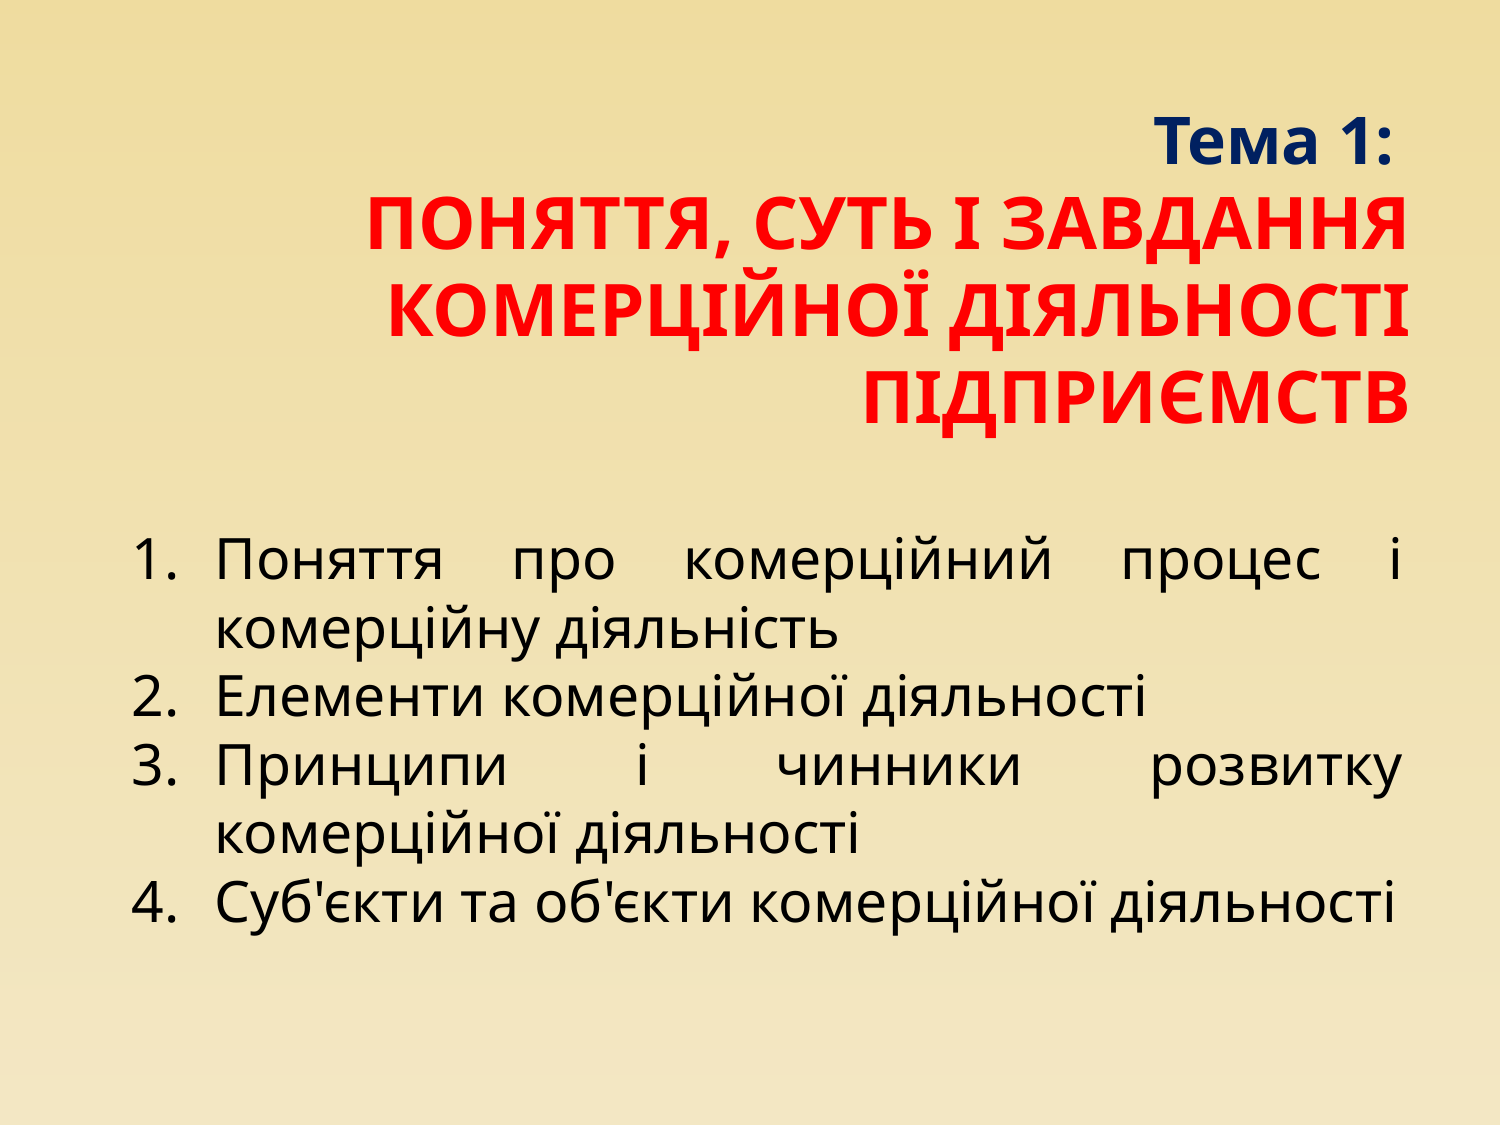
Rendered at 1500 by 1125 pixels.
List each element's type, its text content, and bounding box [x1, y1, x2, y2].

subtitle Поняття про комерційний процес і комерційну діяльність Елементи комерційної діяльності Принципи і чинники розвитку комерційної діяльності Суб'єкти та об'єкти комерційної діяльності [117, 515, 1418, 1003]
title Тема 1: Поняття, суть і завдання комерційної діяльності підприємств [69, 93, 1420, 525]
